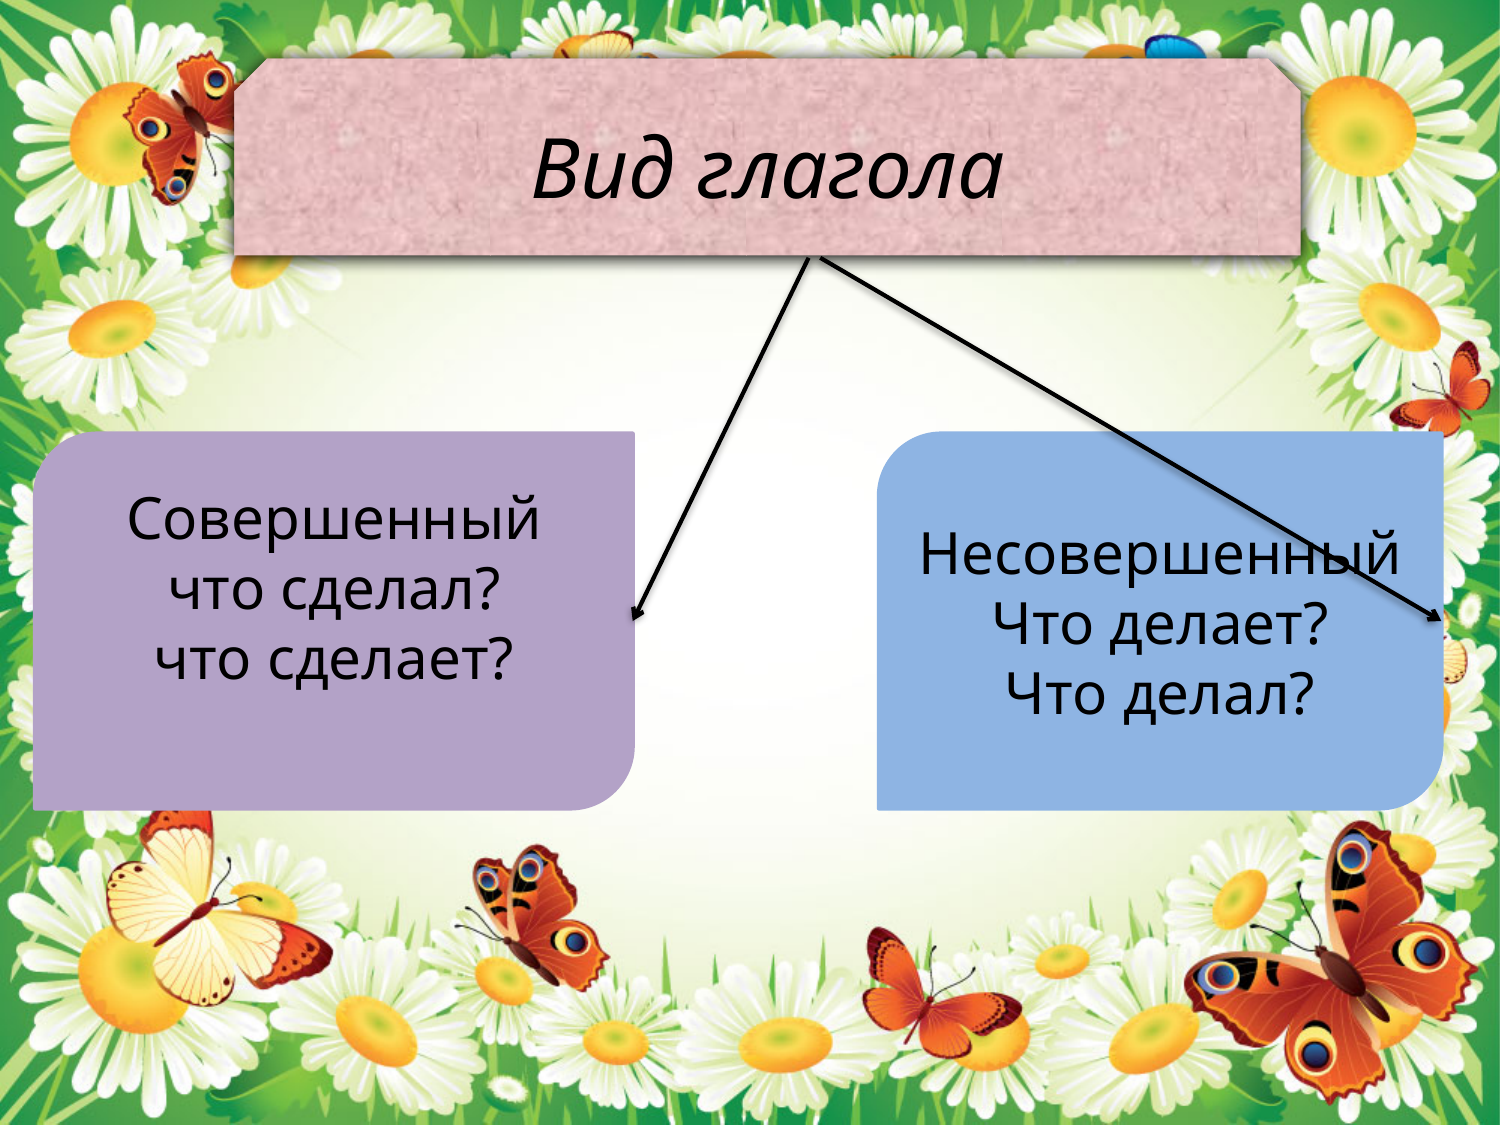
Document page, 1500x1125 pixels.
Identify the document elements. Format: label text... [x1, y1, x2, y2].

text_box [333, 257, 809, 434]
picture [0, 0, 1500, 1125]
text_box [820, 257, 1161, 434]
text_box Совершенный что сделал? что сделает? [32, 431, 635, 811]
text_box Вид глагола [232, 56, 1303, 258]
text_box Несовершенный Что делает? Что делал? [876, 431, 1444, 811]
